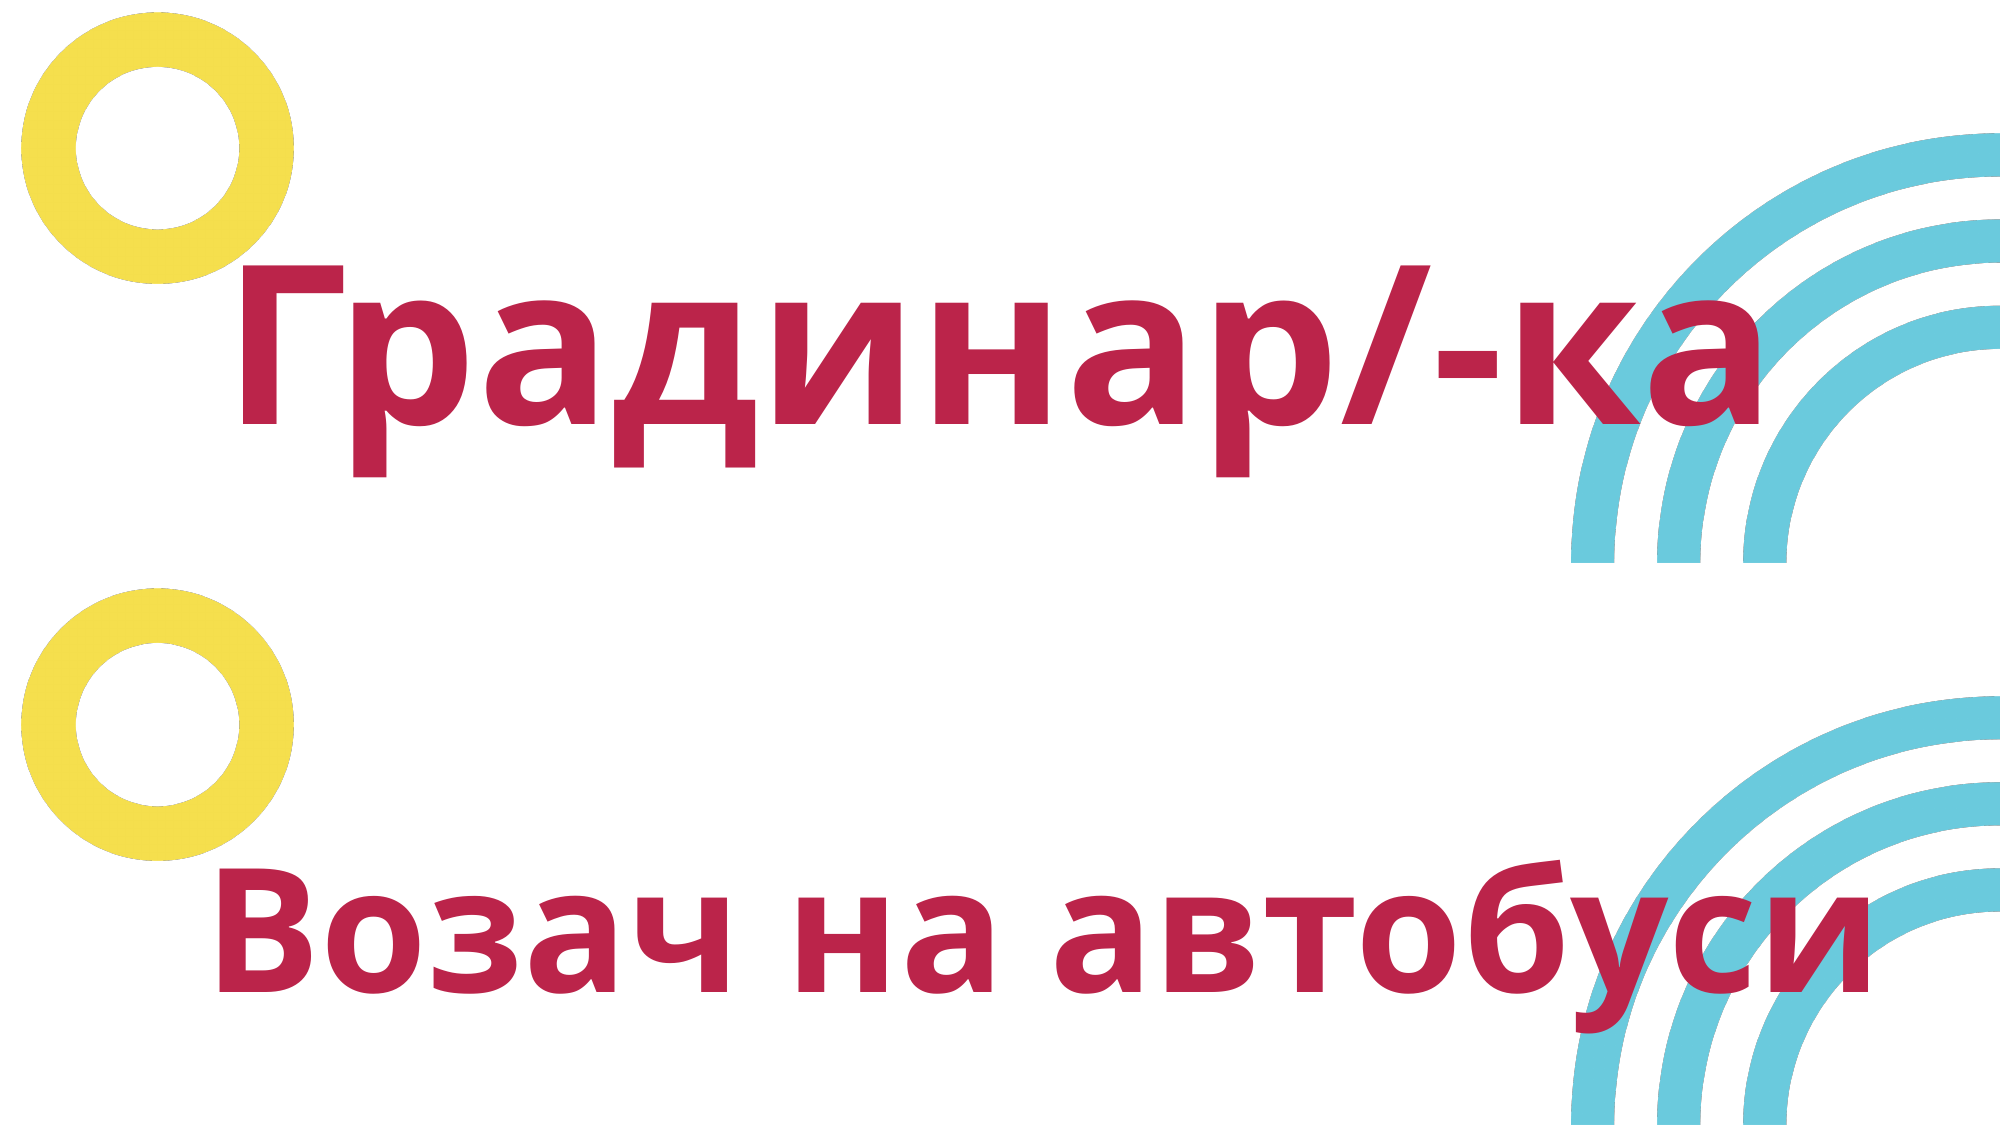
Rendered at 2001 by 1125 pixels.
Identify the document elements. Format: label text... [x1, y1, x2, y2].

picture [21, 12, 294, 284]
picture [1571, 133, 2000, 563]
title Градинар/-ка [56, 88, 1944, 480]
picture [1571, 696, 2000, 1125]
picture [21, 588, 294, 861]
text_box Возач на автобуси [99, 717, 1988, 1037]
